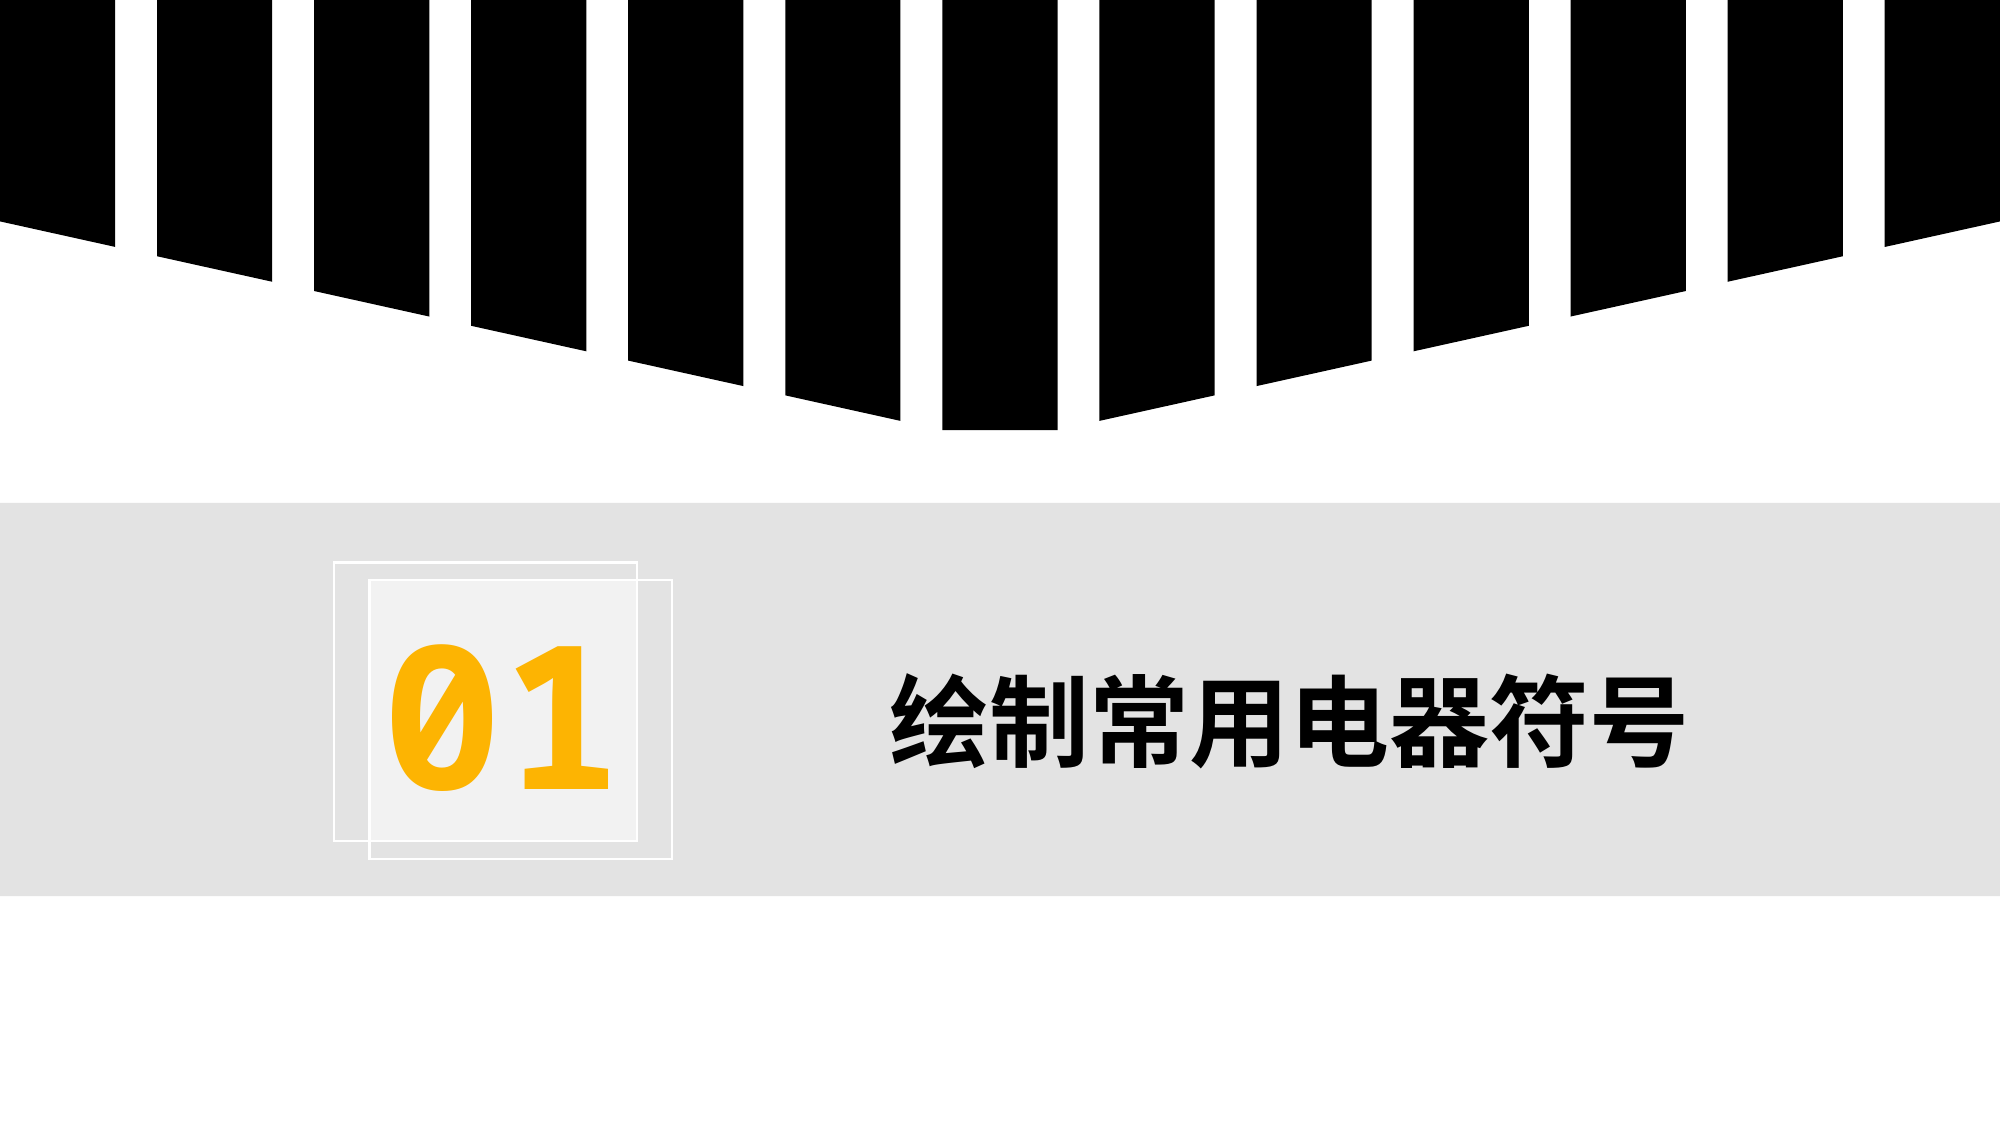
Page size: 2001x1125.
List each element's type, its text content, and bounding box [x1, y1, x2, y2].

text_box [334, 562, 672, 860]
text_box 绘制常用电器符号 [874, 651, 1705, 787]
